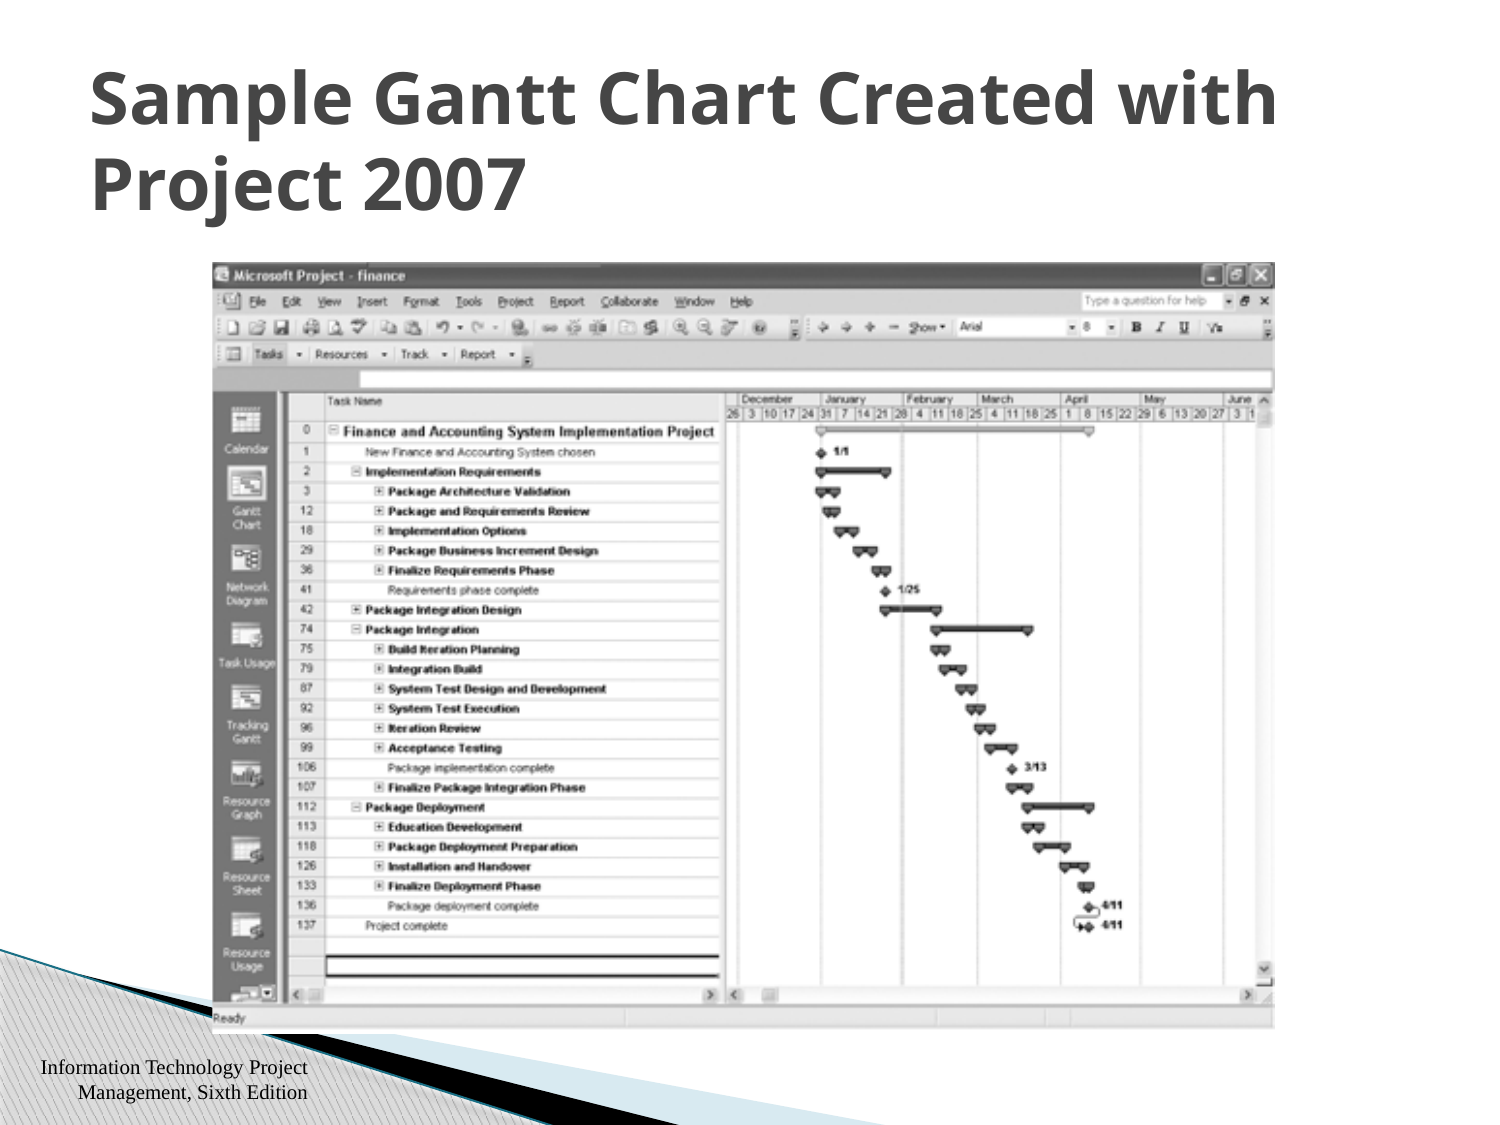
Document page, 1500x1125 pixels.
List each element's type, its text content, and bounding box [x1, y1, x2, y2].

footer Information Technology Project Management, Sixth Edition [0, 1051, 324, 1112]
picture [212, 262, 1276, 1034]
title Sample Gantt Chart Created with Project 2007 [75, 45, 1425, 233]
